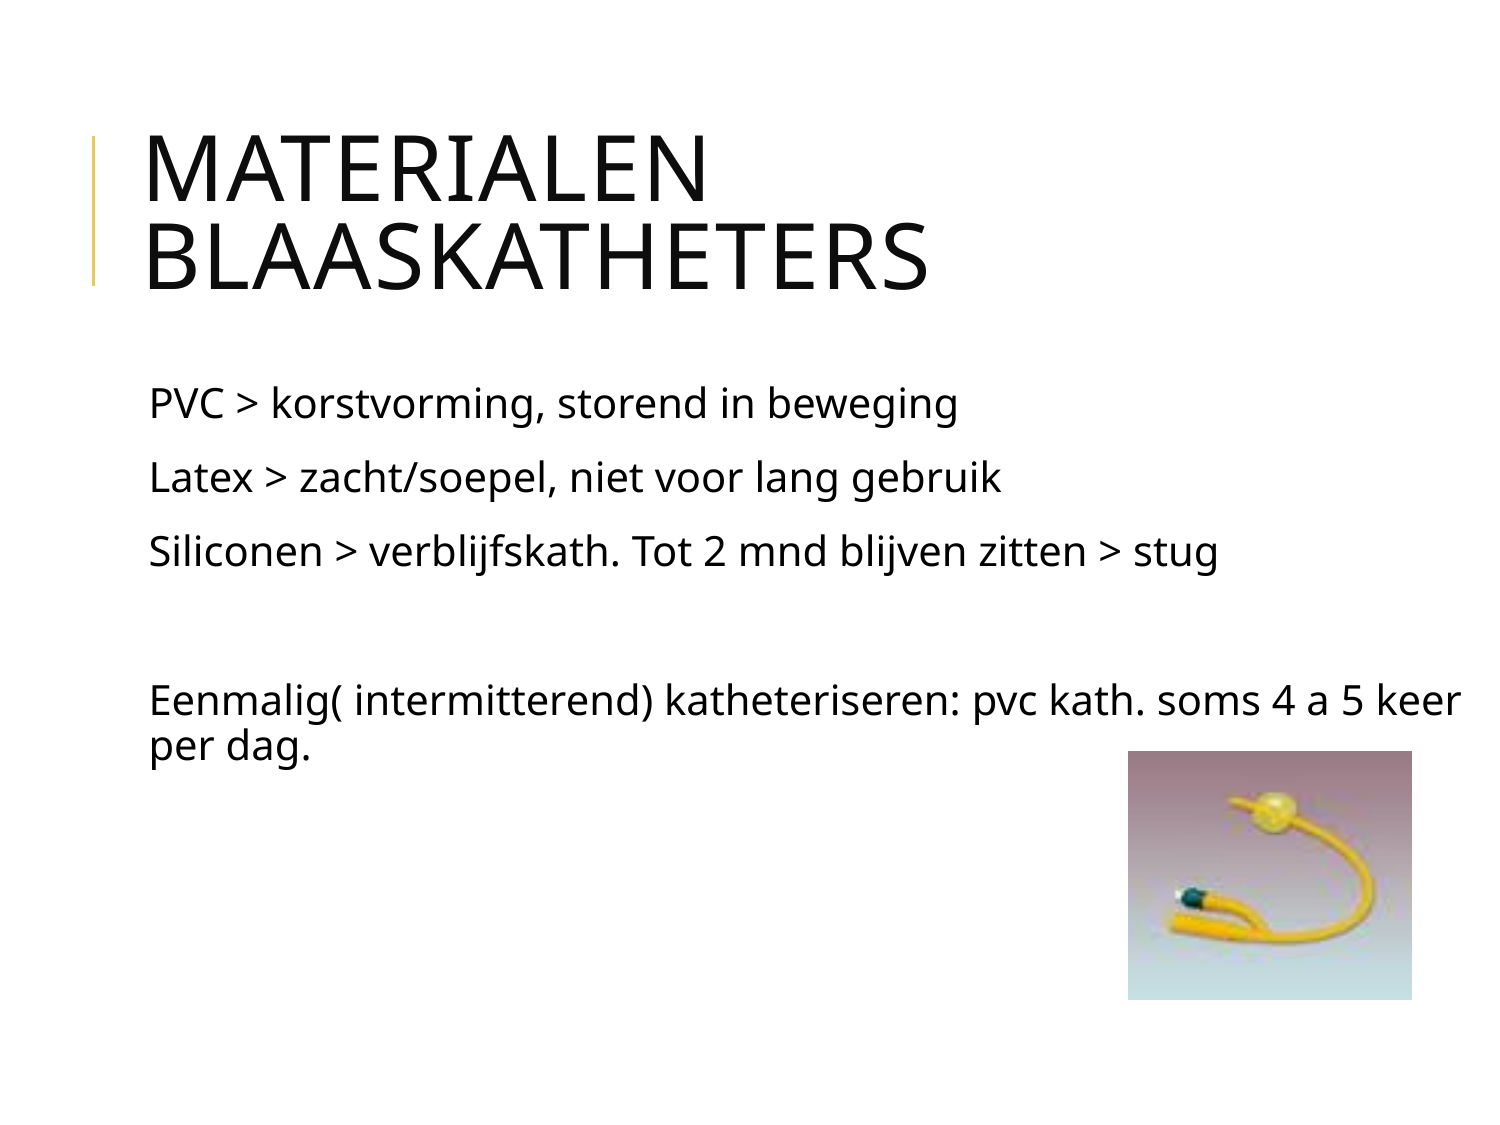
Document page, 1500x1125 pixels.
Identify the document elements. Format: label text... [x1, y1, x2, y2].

title Materialen blaaskatheters [126, 96, 1322, 342]
list PVC > korstvorming, storend in beweging Latex > zacht/soepel, niet voor lang gebruik Siliconen > verblijfskath. Tot 2 mnd blijven zitten > stug Eenmalig( intermitterend) katheteriseren: pvc kath. soms 4 a 5 keer per dag. [126, 375, 1471, 823]
picture [1127, 751, 1412, 1000]
